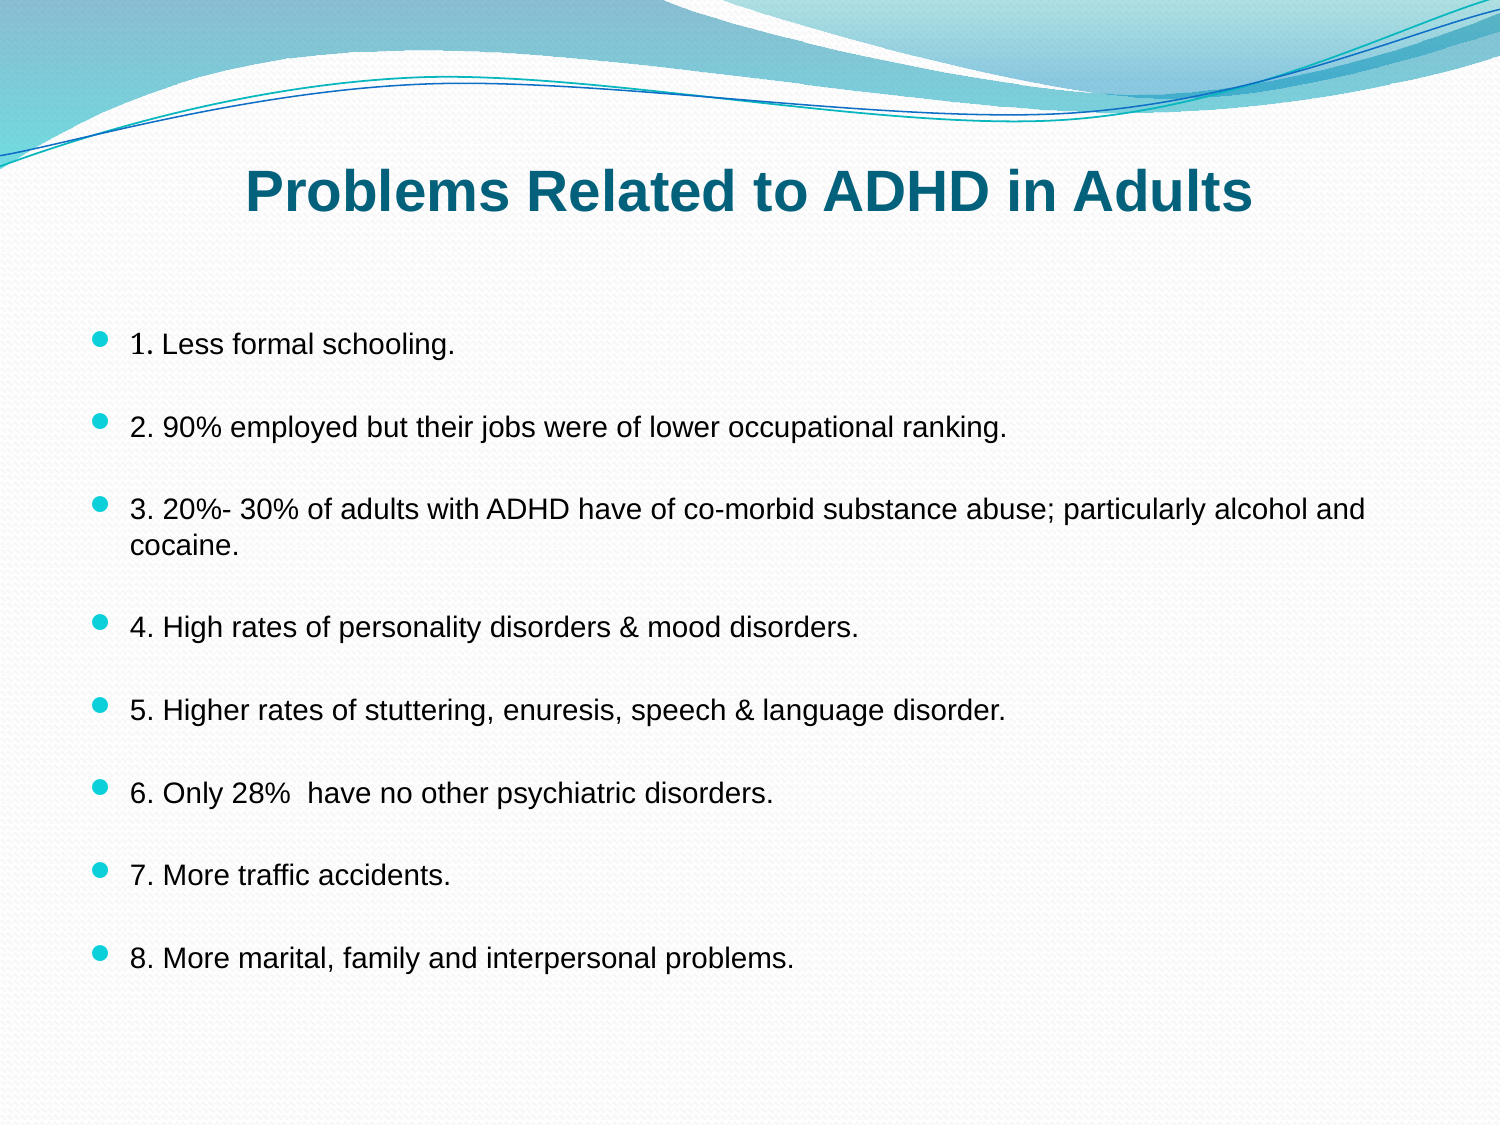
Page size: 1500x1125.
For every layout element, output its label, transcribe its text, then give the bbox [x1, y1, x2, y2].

title Problems Related to ADHD in Adults [75, 115, 1425, 303]
list 1. Less formal schooling. 2. 90% employed but their jobs were of lower occupational ranking. 3. 20%- 30% of adults with ADHD have of co-morbid substance abuse; particularly alcohol and cocaine. 4. High rates of personality disorders & mood disorders. 5. Higher rates of stuttering, enuresis, speech & language disorder. 6. Only 28% have no other psychiatric disorders. 7. More traffic accidents. 8. More marital, family and interpersonal problems. [75, 317, 1425, 1038]
